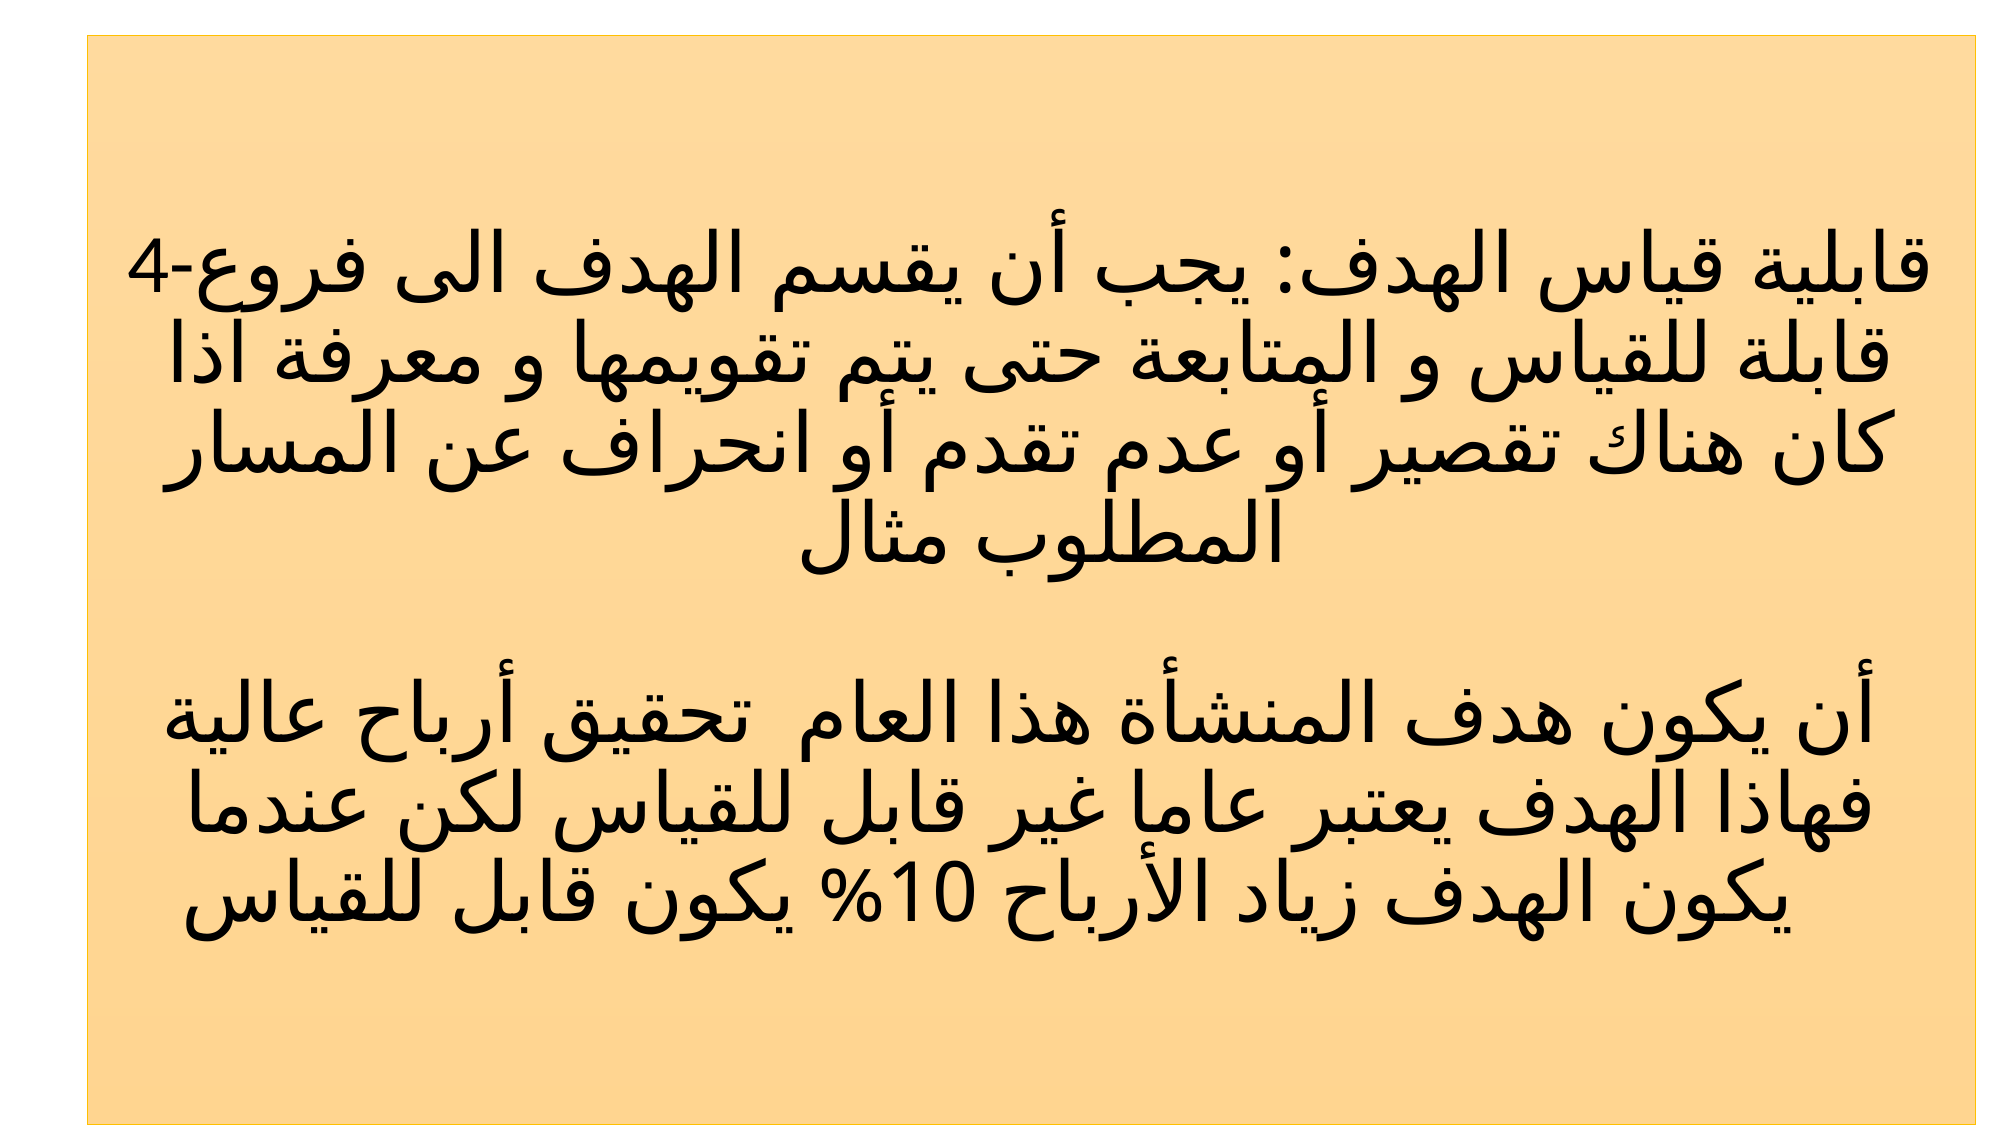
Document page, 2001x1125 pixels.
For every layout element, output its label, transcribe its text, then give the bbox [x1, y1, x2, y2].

title 4-قابلية قياس الهدف: يجب أن يقسم الهدف الى فروع قابلة للقياس و المتابعة حتى يتم تقويمها و معرفة اذا كان هناك تقصير أو عدم تقدم أو انحراف عن المسار المطلوب مثال أن يكون هدف المنشأة هذا العام تحقيق أرباح عالية فهاذا الهدف يعتبر عاما غير قابل للقياس لكن عندما يكون الهدف زياد الأرباح 10% يكون قابل للقياس [87, 35, 1976, 1125]
